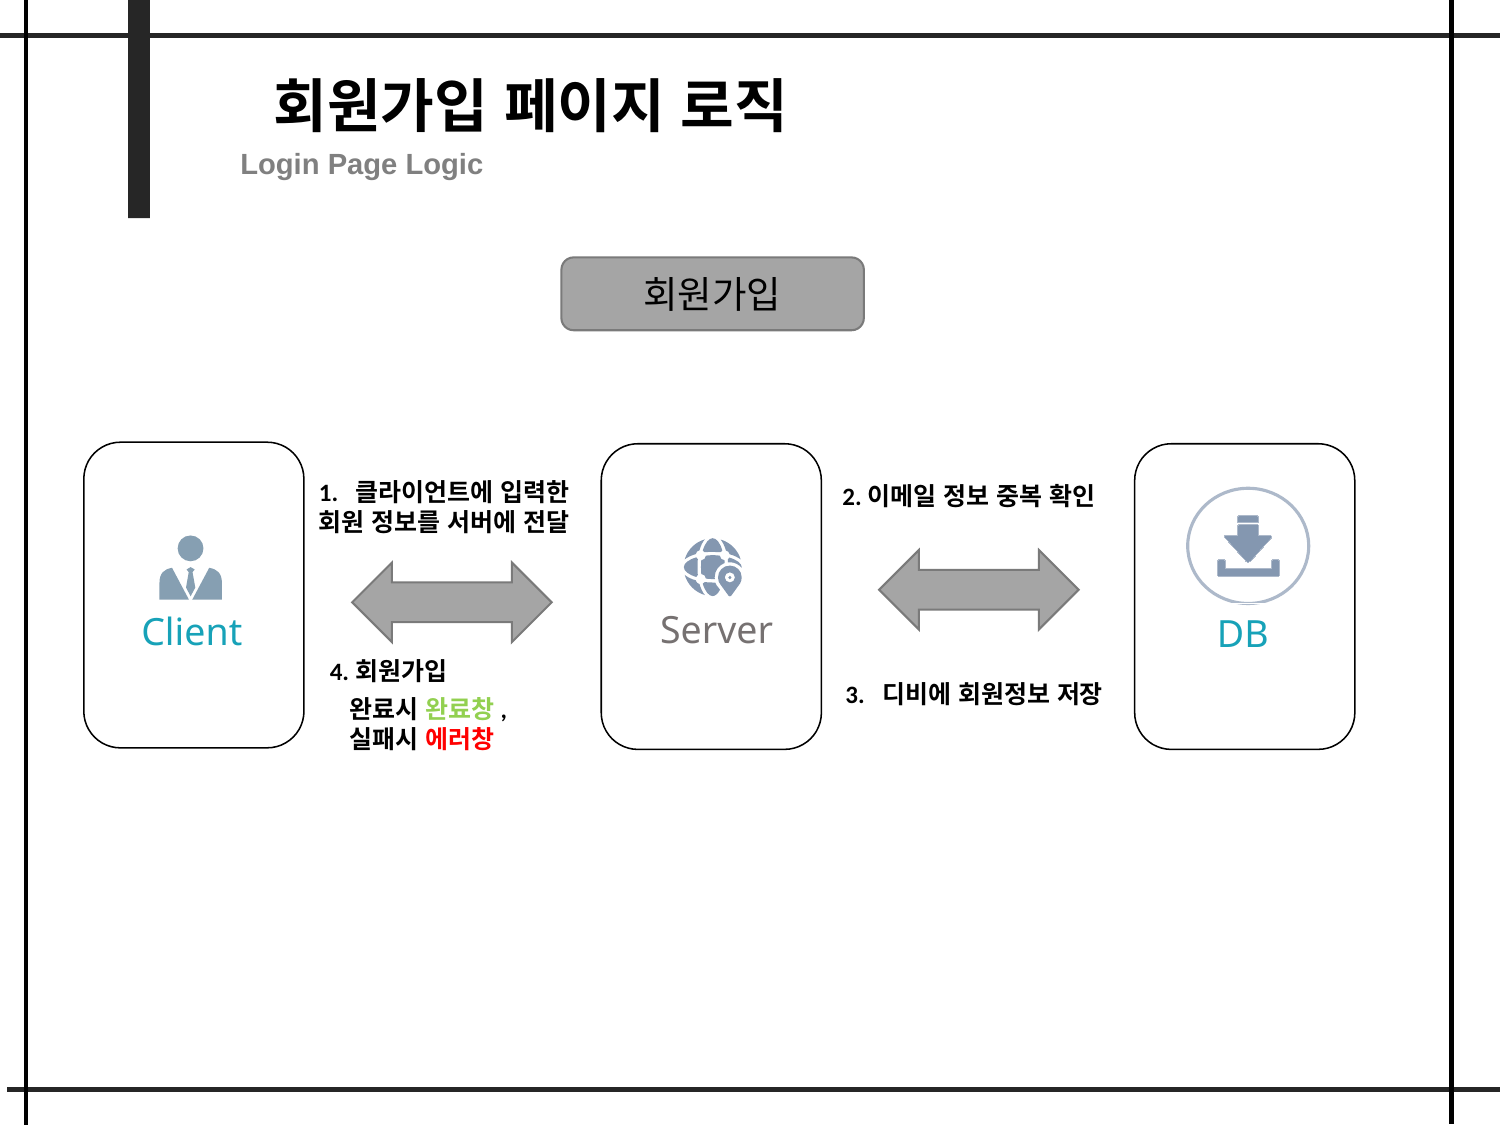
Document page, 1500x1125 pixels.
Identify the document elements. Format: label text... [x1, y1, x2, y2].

text_box [127, 36, 151, 219]
text_box Client [77, 602, 83, 659]
text_box [1134, 443, 1355, 750]
text_box 4.회원가입 완료시 완료창, 실패시 에러창 [315, 648, 557, 761]
text_box [127, 0, 151, 35]
text_box DB [1128, 603, 1134, 661]
text_box 1. 클라이언트에 입력한 회원 정보를 서버에 전달 [304, 468, 610, 544]
text_box 회원가입 페이지 로직 [228, 61, 803, 147]
text_box 회원가입 [560, 256, 865, 332]
text_box [350, 560, 554, 645]
text_box [601, 443, 822, 750]
text_box 2.이메일 정보 중복 확인 [827, 473, 1134, 518]
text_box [683, 538, 742, 597]
text_box Login Page Logic [225, 138, 499, 189]
text_box Server [822, 605, 831, 651]
text_box 3. 디비에 회원정보 저장 [830, 671, 1137, 717]
text_box [877, 547, 1081, 633]
text_box [83, 442, 304, 748]
